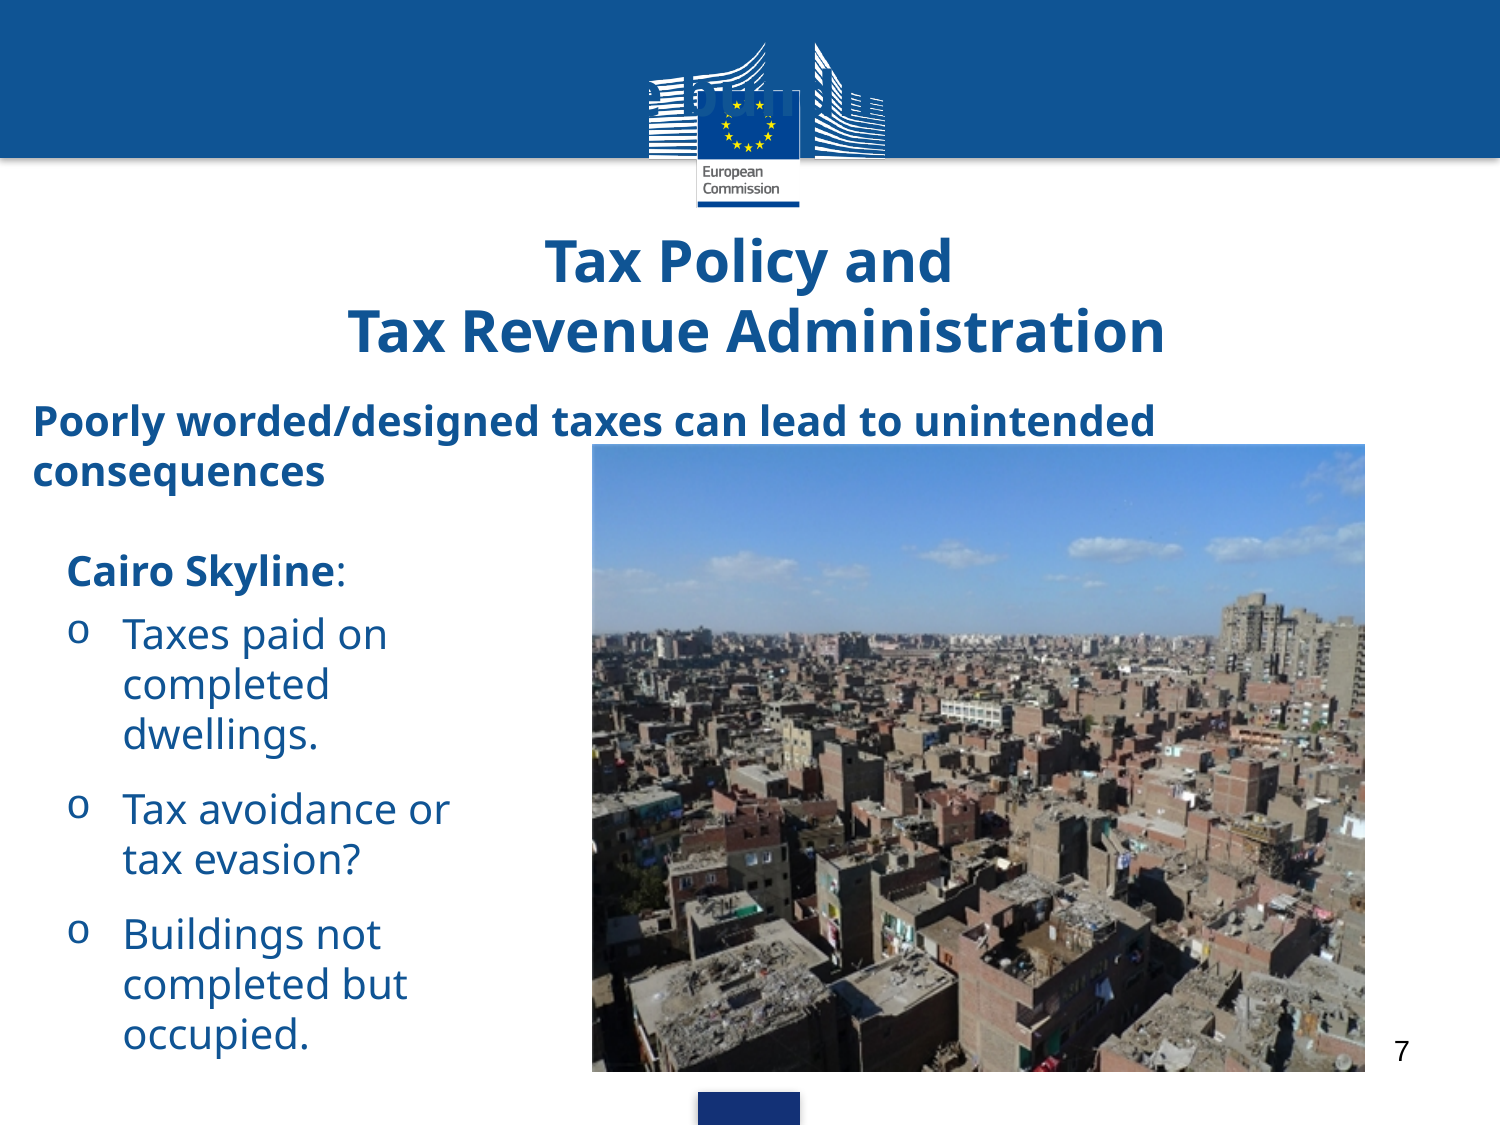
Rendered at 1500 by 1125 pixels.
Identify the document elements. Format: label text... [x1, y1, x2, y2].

title Cairo – why were the buildings never finished? [0, 0, 1500, 186]
text_box Poorly worded/designed taxes can lead to unintended consequences [17, 387, 1341, 503]
slide_number 7 [1074, 1024, 1426, 1103]
text_box Tax Policy and Tax Revenue Administration [67, 216, 1447, 372]
text_box Cairo Skyline: Taxes paid on completed dwellings. Tax avoidance or tax evasion? Buildings not completed but occupied. [51, 537, 526, 1066]
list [592, 444, 1365, 1072]
picture [649, 186, 885, 208]
